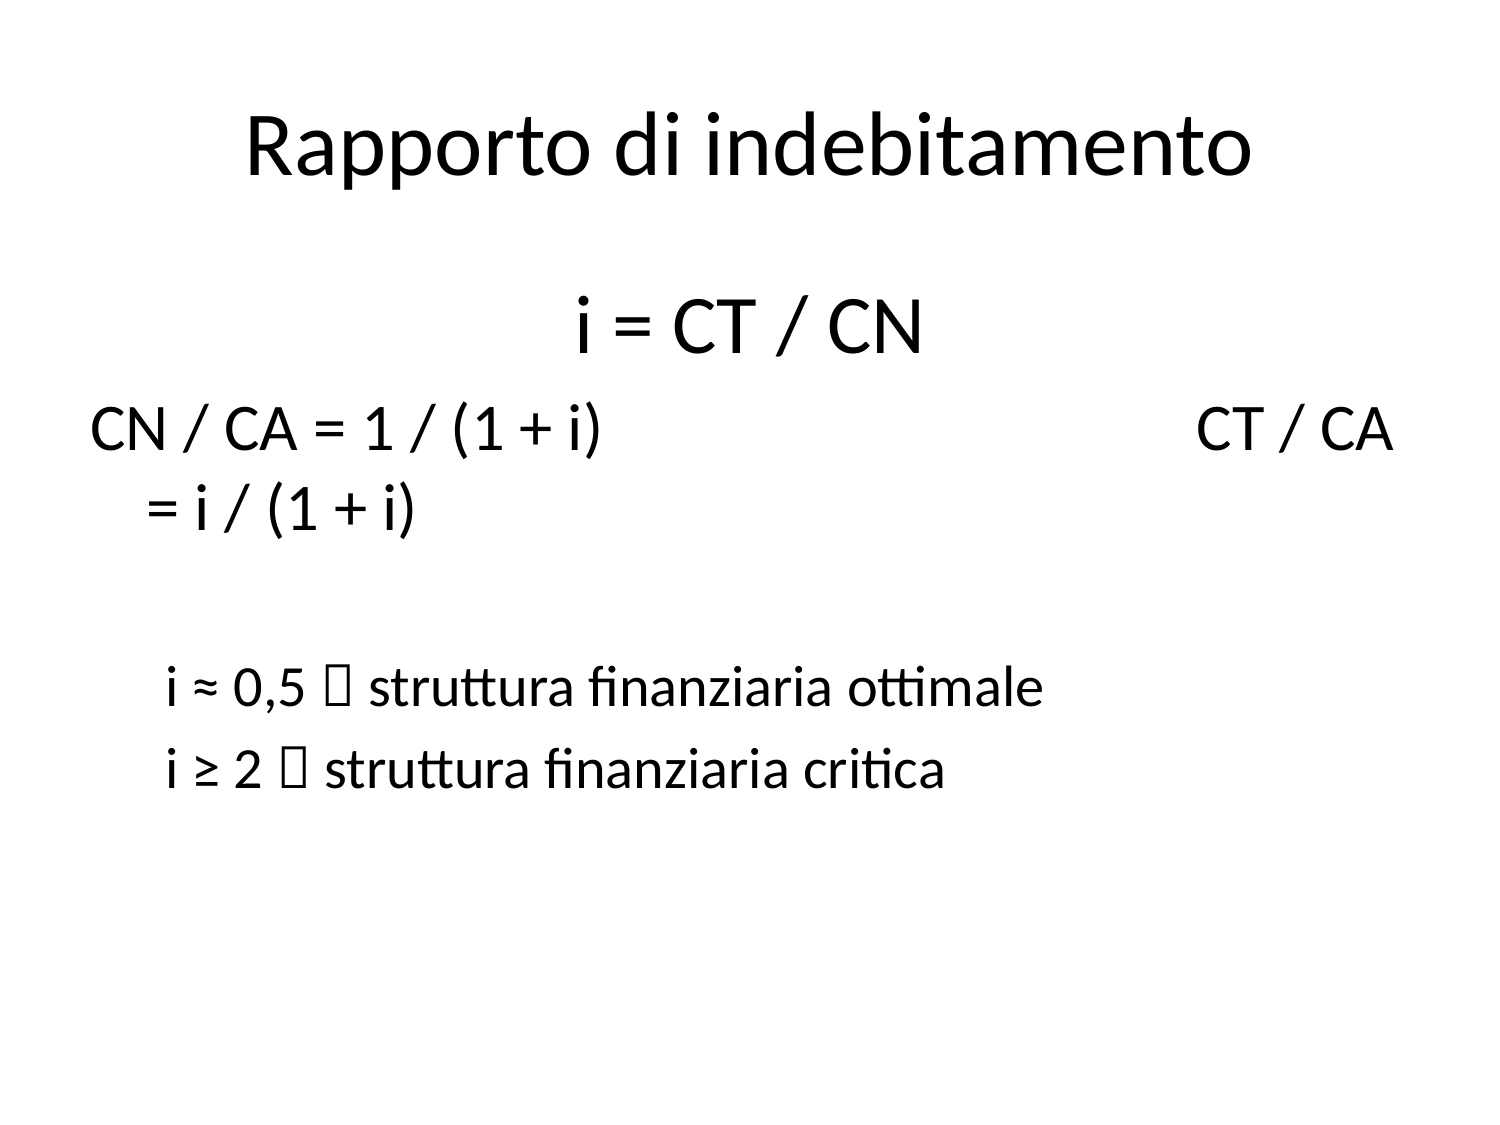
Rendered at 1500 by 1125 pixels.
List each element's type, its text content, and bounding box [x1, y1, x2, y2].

title Rapporto di indebitamento [75, 45, 1425, 233]
list i = CT / CN CN / CA = 1 / (1 + i) CT / CA = i / (1 + i) i ≈ 0,5  struttura finanziaria ottimale i ≥ 2  struttura finanziaria critica [75, 262, 1425, 1005]
